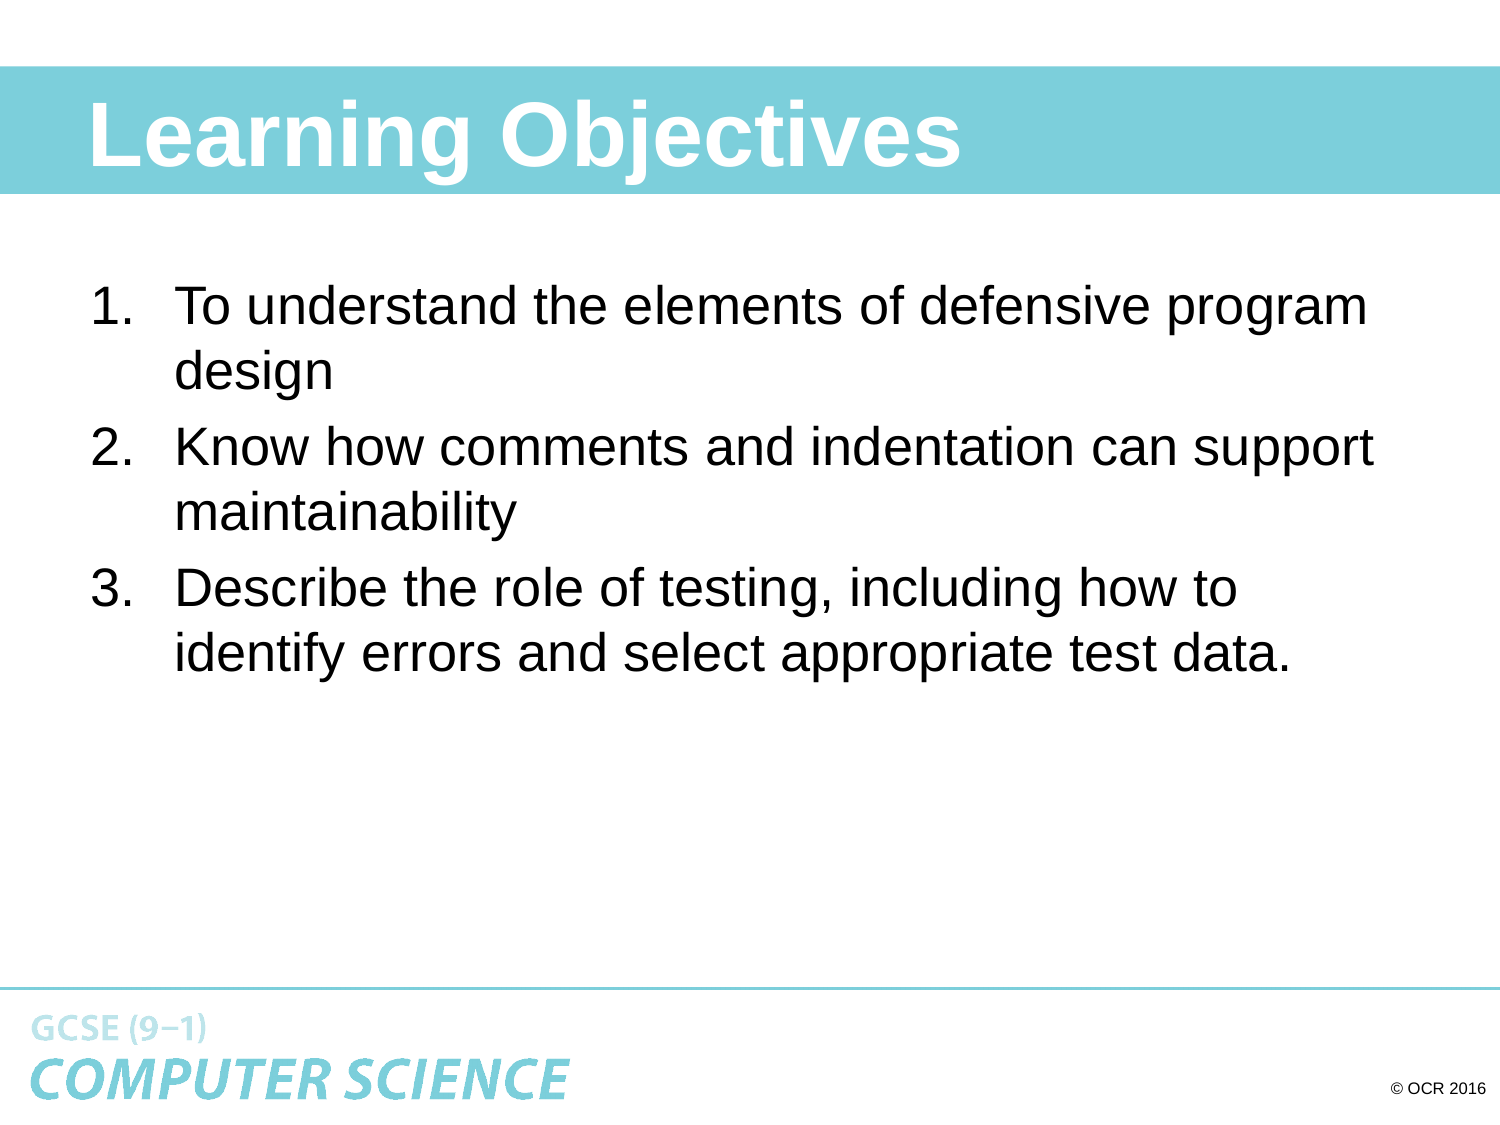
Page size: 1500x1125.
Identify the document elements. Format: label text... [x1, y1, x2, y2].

picture [0, 987, 1500, 1124]
title Learning Objectives [0, 66, 1500, 194]
list To understand the elements of defensive program design Know how comments and indentation can support maintainability Describe the role of testing, including how to identify errors and select appropriate test data. [75, 262, 1425, 965]
